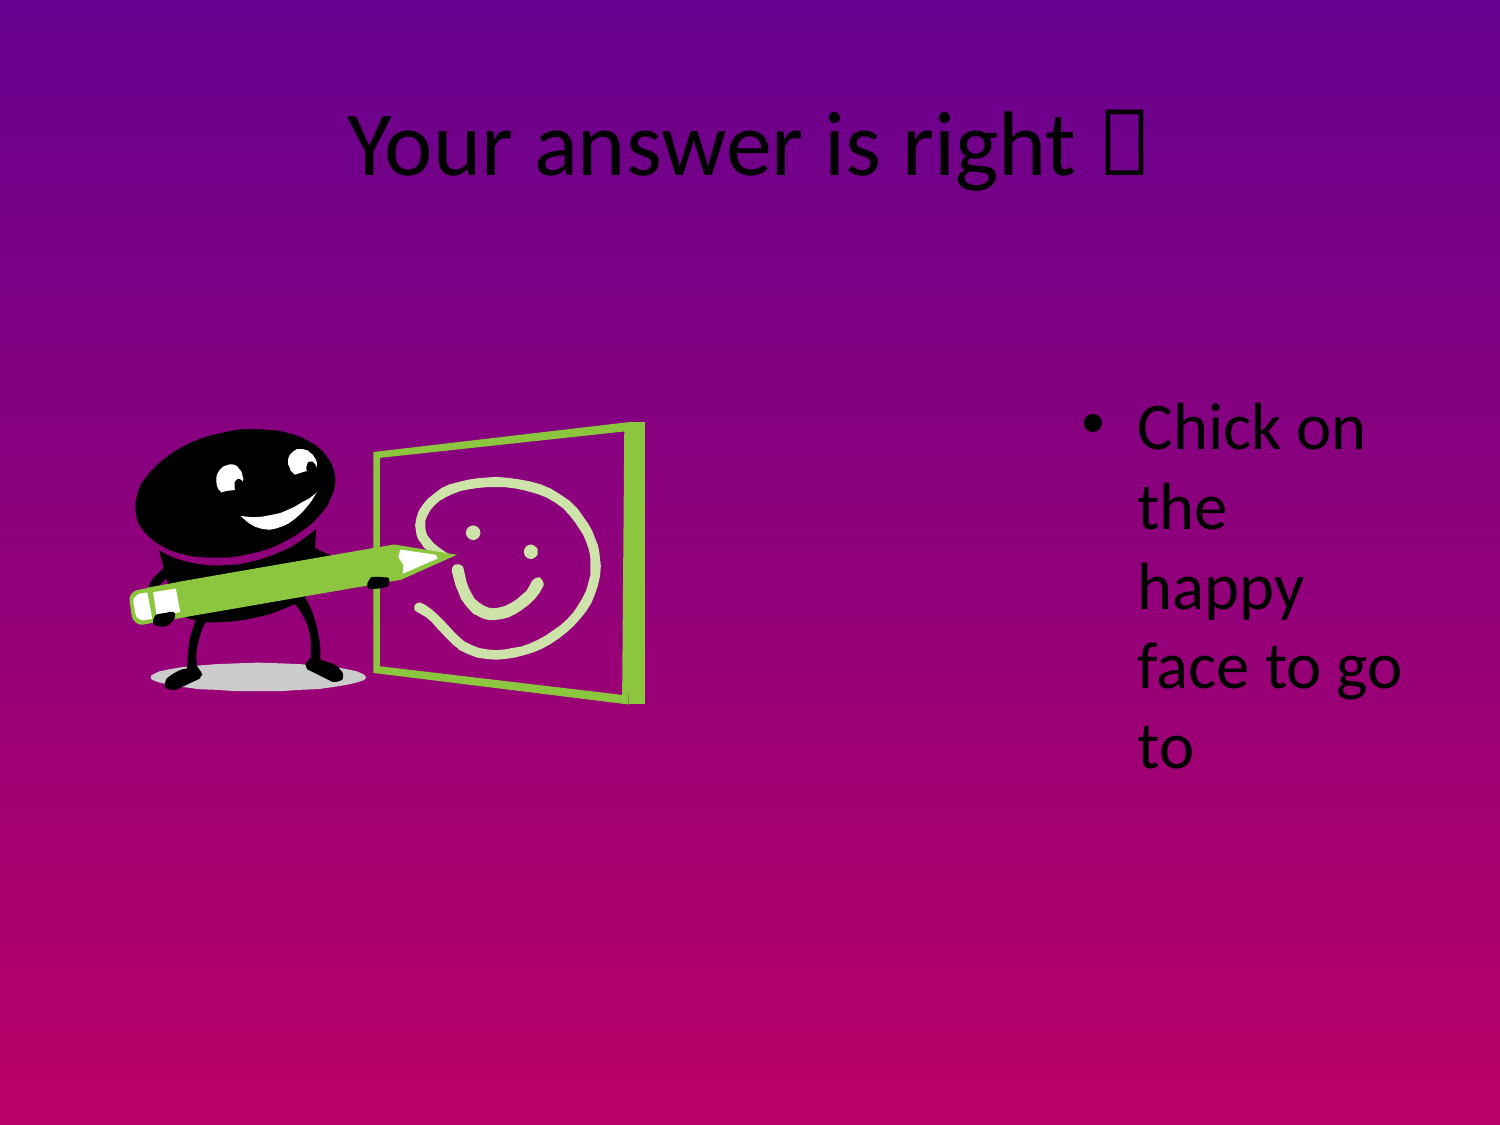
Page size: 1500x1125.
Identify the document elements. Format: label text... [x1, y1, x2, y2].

title Your answer is right  [75, 45, 1425, 233]
list Chick on the happy face to go to [1066, 375, 1425, 1005]
picture [128, 421, 645, 705]
